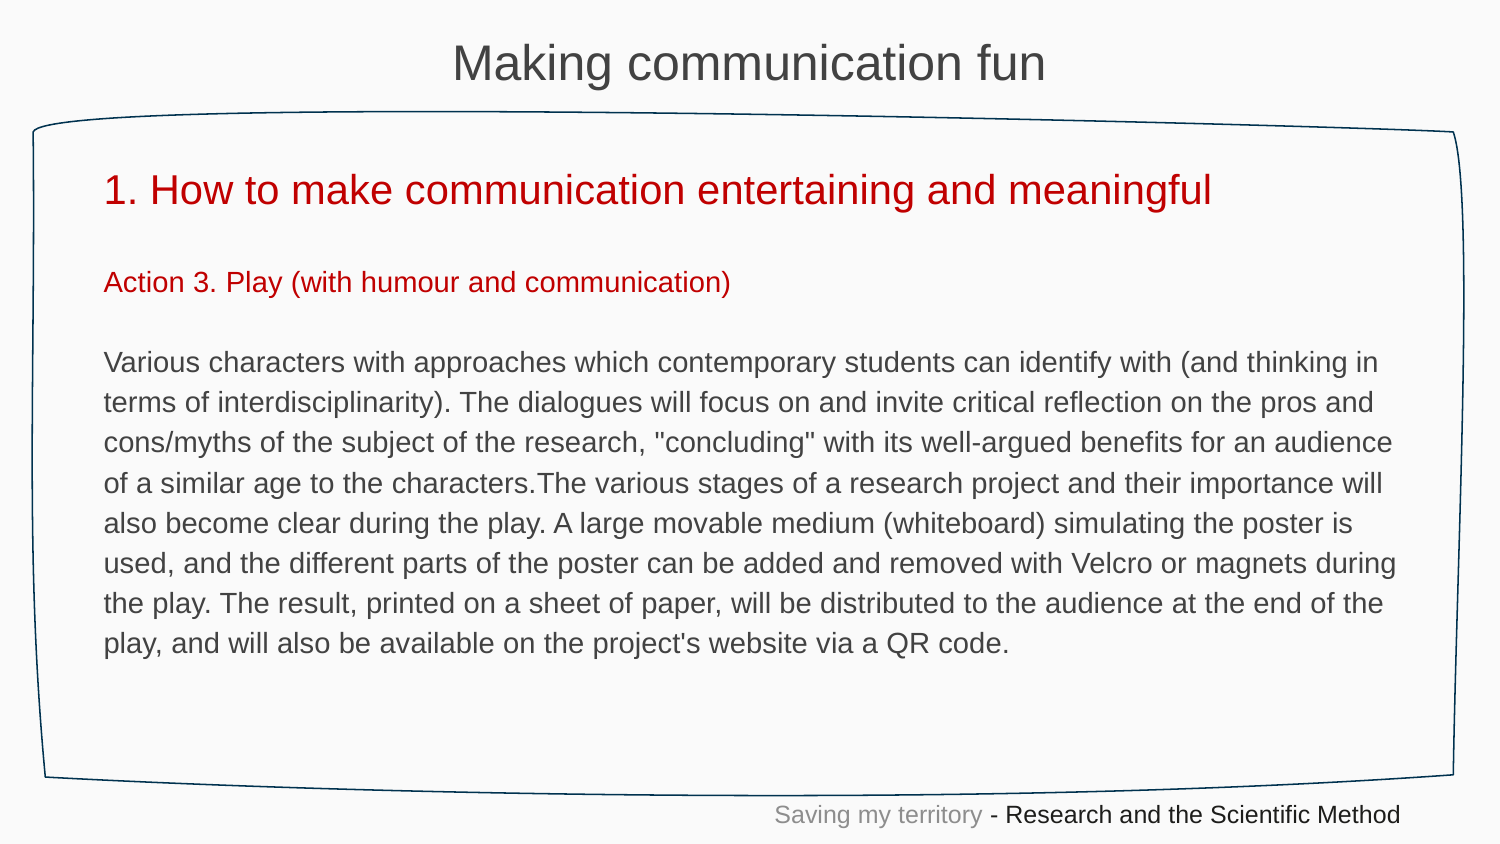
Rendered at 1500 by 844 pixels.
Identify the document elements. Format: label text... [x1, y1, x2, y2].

text_box Making communication fun [0, 20, 1499, 106]
text_box 1. How to make communication entertaining and meaningful [88, 147, 1417, 234]
text_box Action 3. Play (with humour and communication) Various characters with approaches which contemporary students can identify with (and thinking in terms of interdisciplinarity). The dialogues will focus on and invite critical reflection on the pros and cons/myths of the subject of the research, "concluding" with its well-argued benefits for an audience of a similar age to the characters.The various stages of a research project and their importance will also become clear during the play. A large movable medium (whiteboard) simulating the poster is used, and the different parts of the poster can be added and removed with Velcro or magnets during the play. The result, printed on a sheet of paper, will be distributed to the audience at the end of the play, and will also be available on the project's website via a QR code. [88, 242, 1417, 747]
text_box Saving my territory - Research and the Scientific Method [88, 790, 1417, 844]
text_box [32, 111, 1464, 790]
